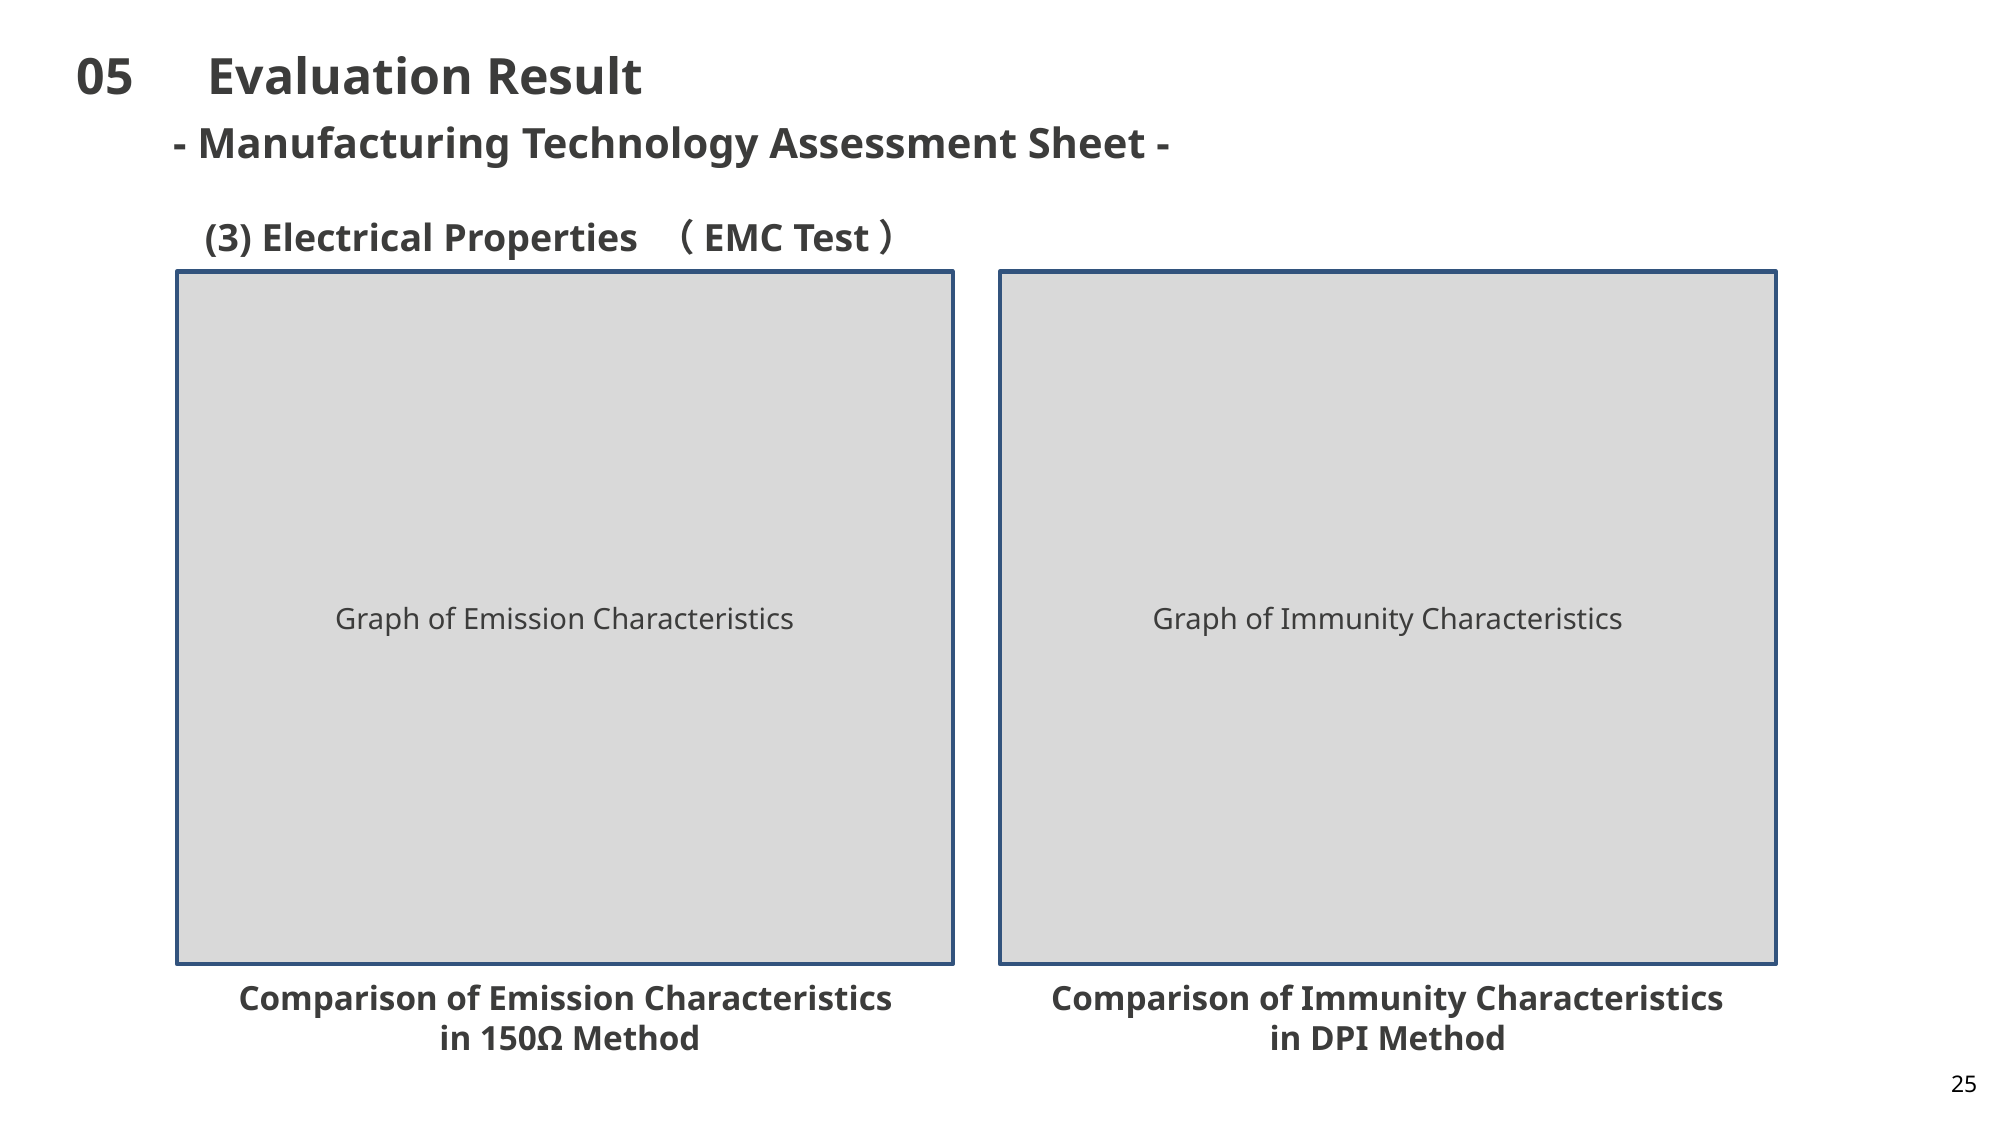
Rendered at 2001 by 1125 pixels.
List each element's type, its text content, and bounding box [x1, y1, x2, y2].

text_box (3) Electrical Properties （EMC Test） [190, 206, 932, 267]
title 05 Evaluation Result [0, 0, 1877, 123]
text_box Graph of Immunity Characteristics [998, 269, 1778, 966]
text_box Comparison of Immunity Characteristics in DPI Method [999, 969, 1776, 1065]
text_box - Manufacturing Technology Assessment Sheet - [173, 122, 1994, 168]
text_box Comparison of Emission Characteristics in 150Ω Method [178, 969, 953, 1065]
text_box Graph of Emission Characteristics [175, 269, 955, 966]
